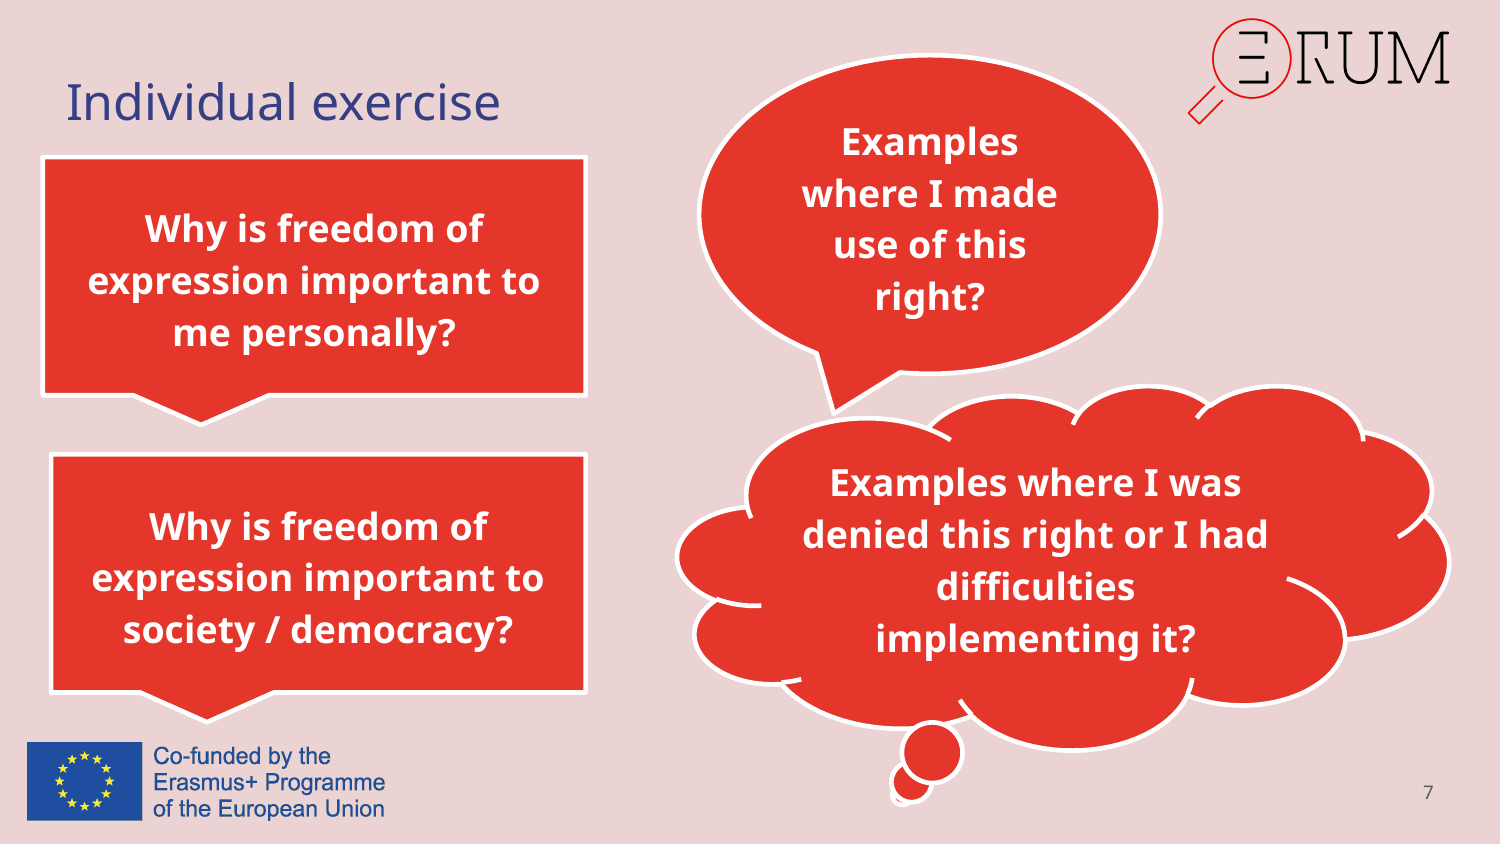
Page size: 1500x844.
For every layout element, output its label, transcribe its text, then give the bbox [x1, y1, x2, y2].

picture [27, 742, 385, 821]
text_box Examples where I made use of this right? [699, 55, 1161, 414]
text_box Why is freedom of expression important to me personally? [42, 157, 586, 426]
title Individual exercise [51, 55, 594, 150]
picture [1136, 0, 1500, 137]
text_box Examples where I was denied this right or I had difficulties implementing it? [676, 386, 1450, 805]
slide_number 7 [1358, 761, 1449, 826]
text_box Why is freedom of expression important to society / democracy? [51, 454, 586, 723]
